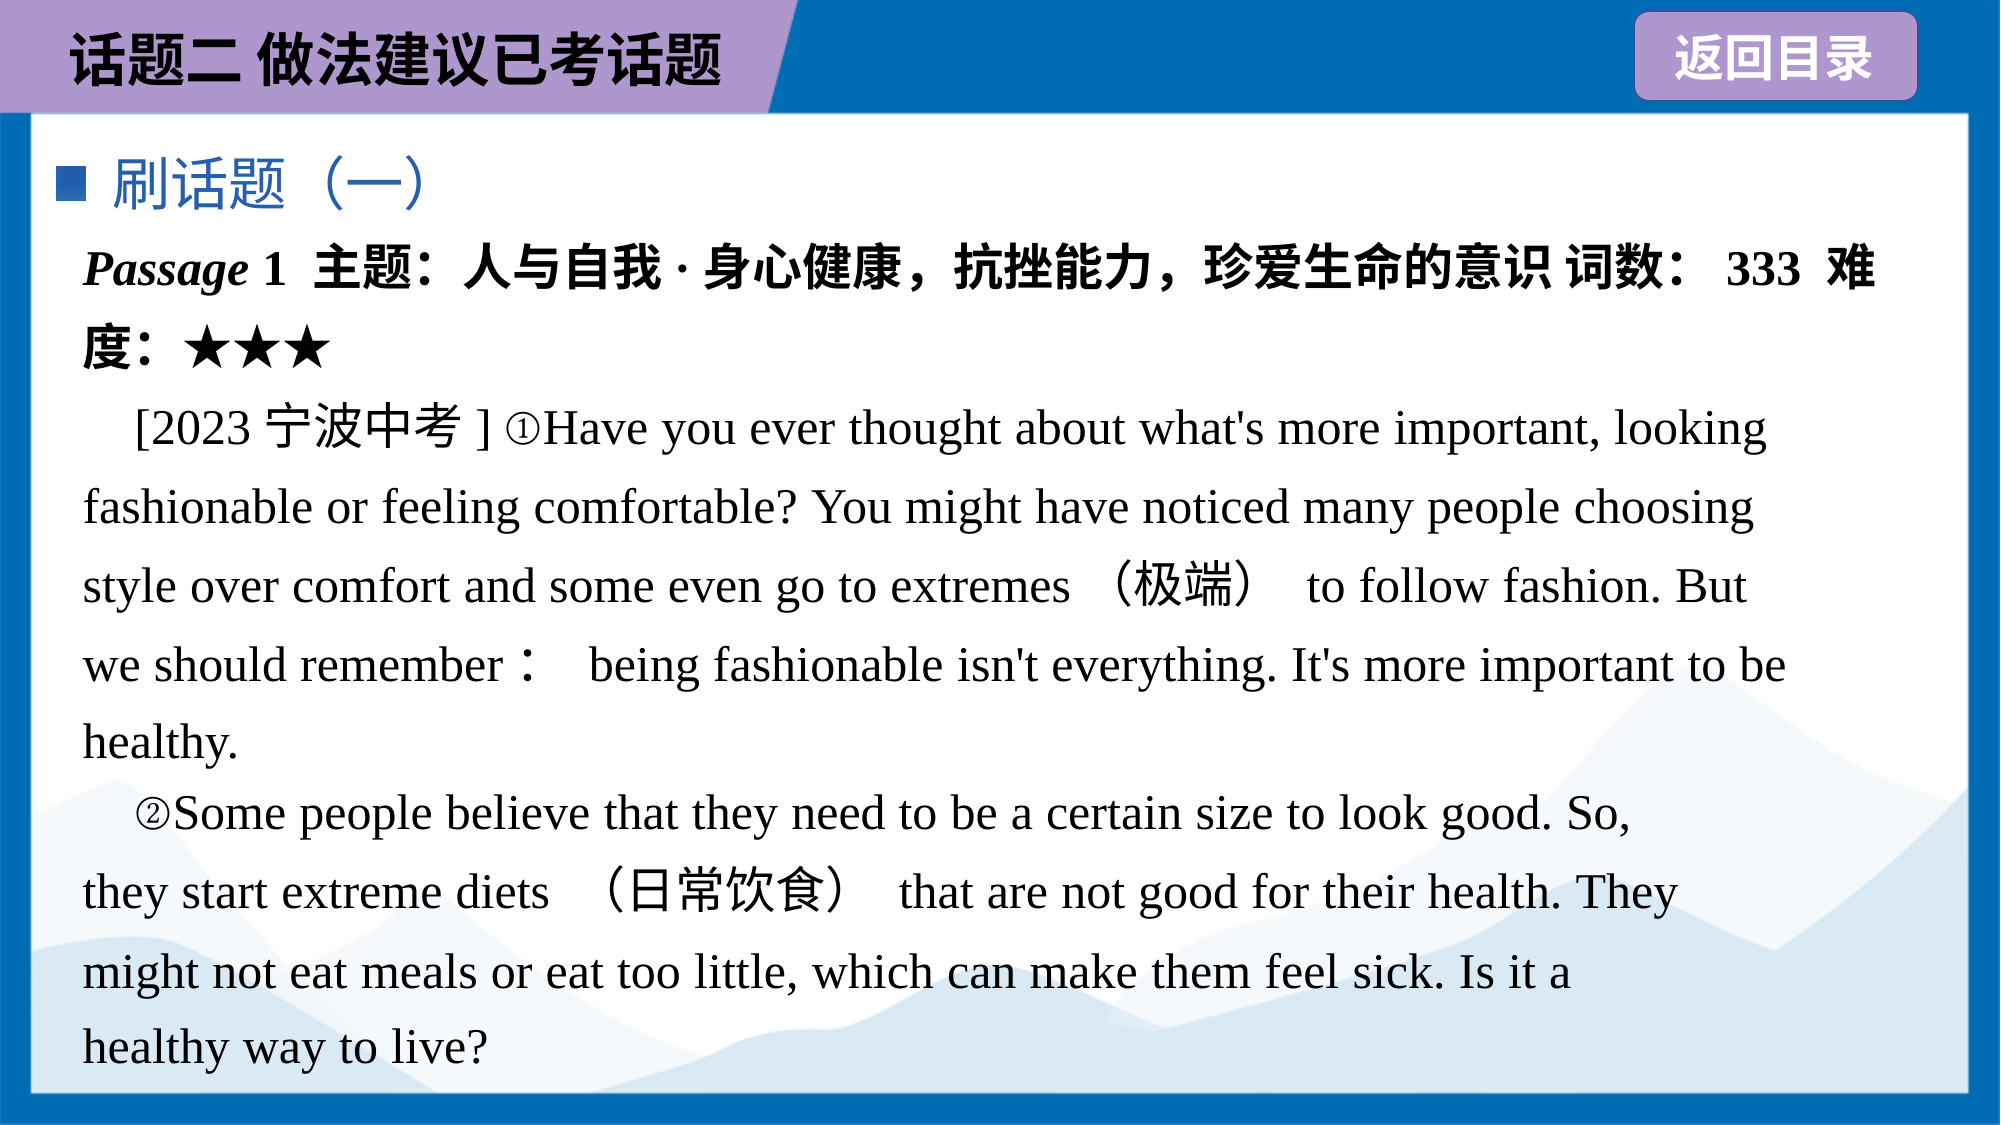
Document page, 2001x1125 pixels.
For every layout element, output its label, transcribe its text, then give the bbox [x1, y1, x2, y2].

text_box 刷话题（一） [112, 146, 1917, 216]
picture [0, 0, 2000, 1125]
text_box Passage 1 主题：人与自我·身心健康，抗挫能力，珍爱生命的意识 词数：333 难 度：★★★ [2023宁波中考] ①Have you ever thought about what's more important, looking fashionable or feeling comfortable? You might have noticed many people choosing style over comfort and some even go to extremes（极端） to follow fashion. But we should remember： being fashionable isn't everything. It's more important to be healthy. [82, 216, 1917, 760]
text_box ②Some people believe that they need to be a certain size to look good. So, they start extreme diets （日常饮食） that are not good for their health. They might not eat meals or eat too little, which can make them feel sick. Is it a healthy way to live? [82, 760, 1917, 1067]
